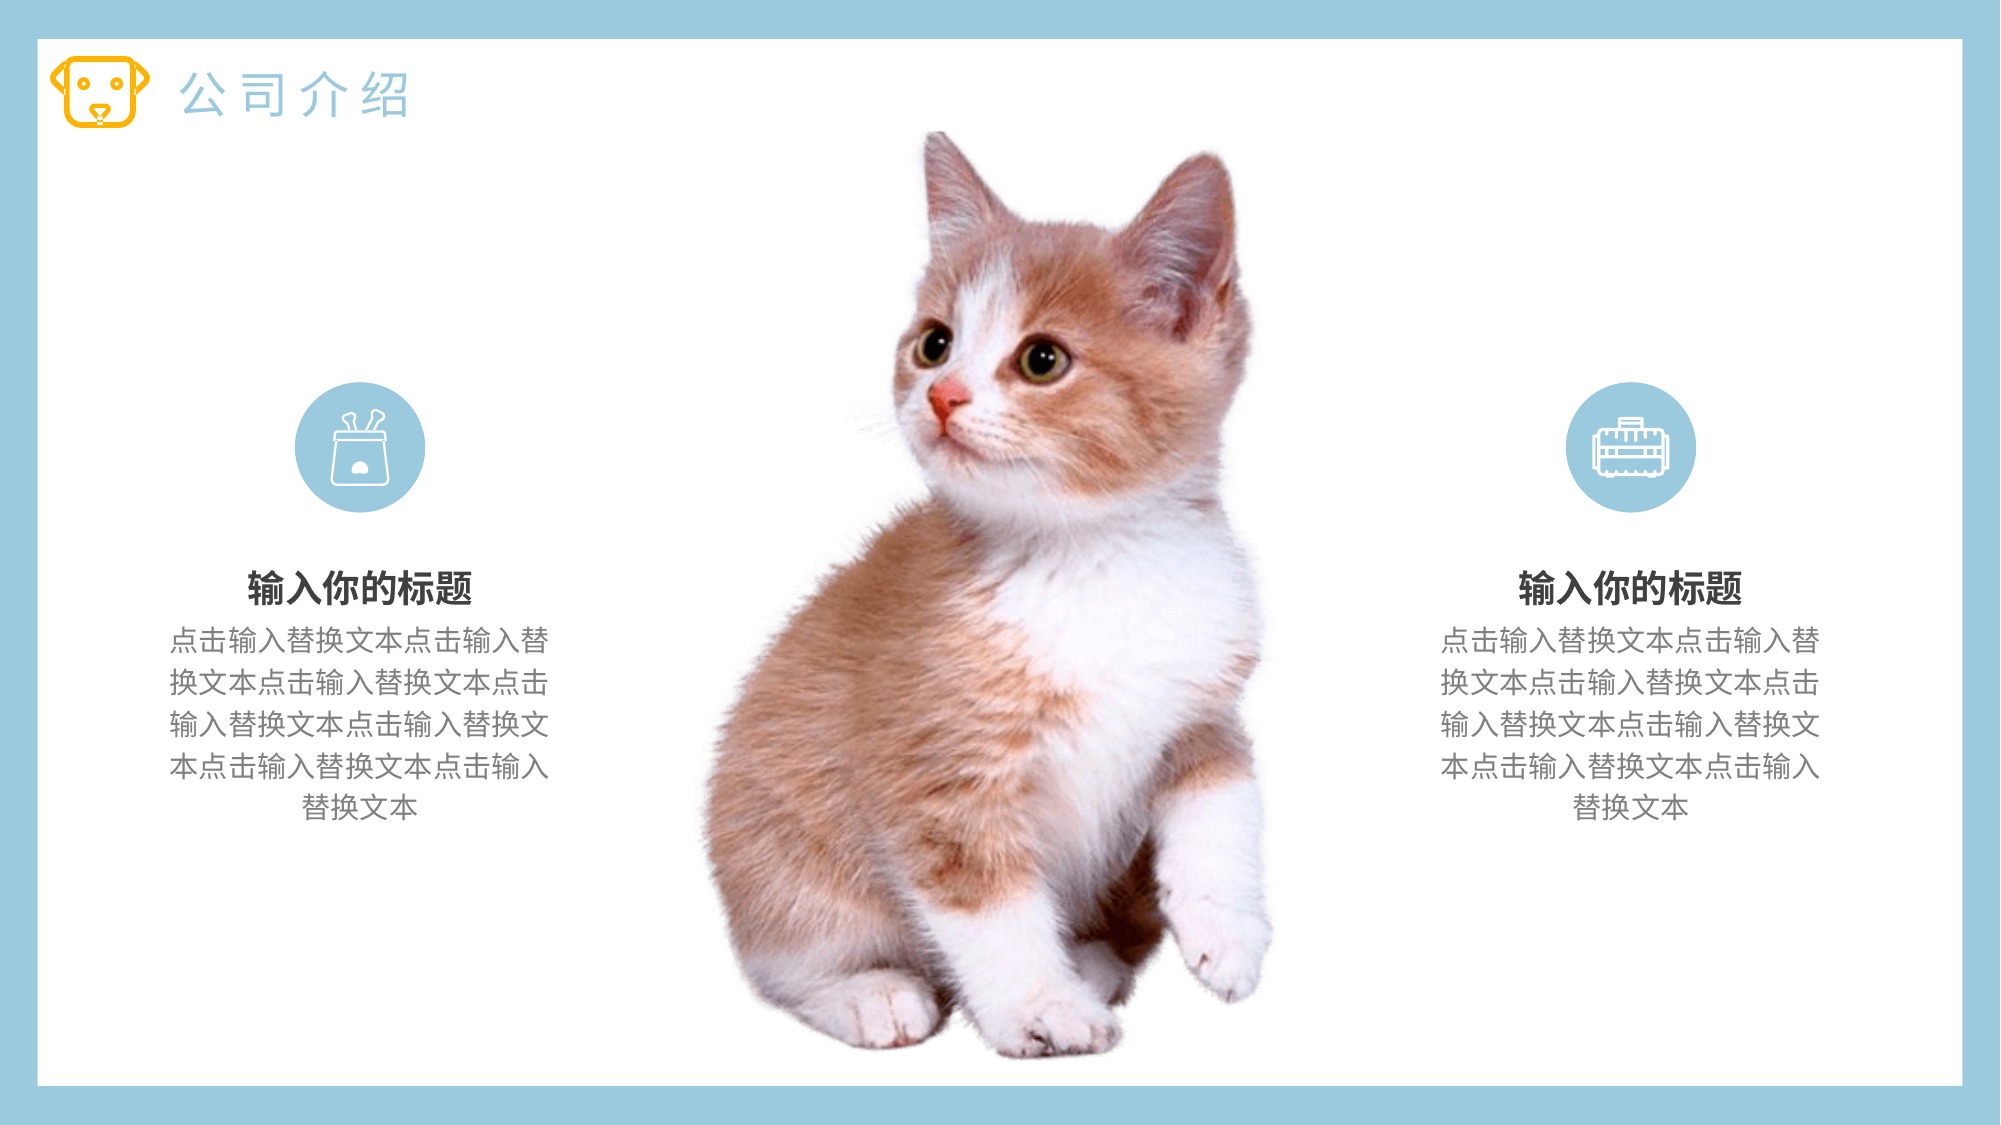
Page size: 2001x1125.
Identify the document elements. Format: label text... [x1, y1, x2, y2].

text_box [148, 382, 572, 832]
text_box 公 司 介 绍 [162, 56, 1126, 131]
text_box [0, 0, 2000, 1125]
text_box [36, 38, 1963, 1087]
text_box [1419, 382, 1843, 832]
text_box [49, 56, 150, 128]
picture [691, 130, 1285, 1066]
